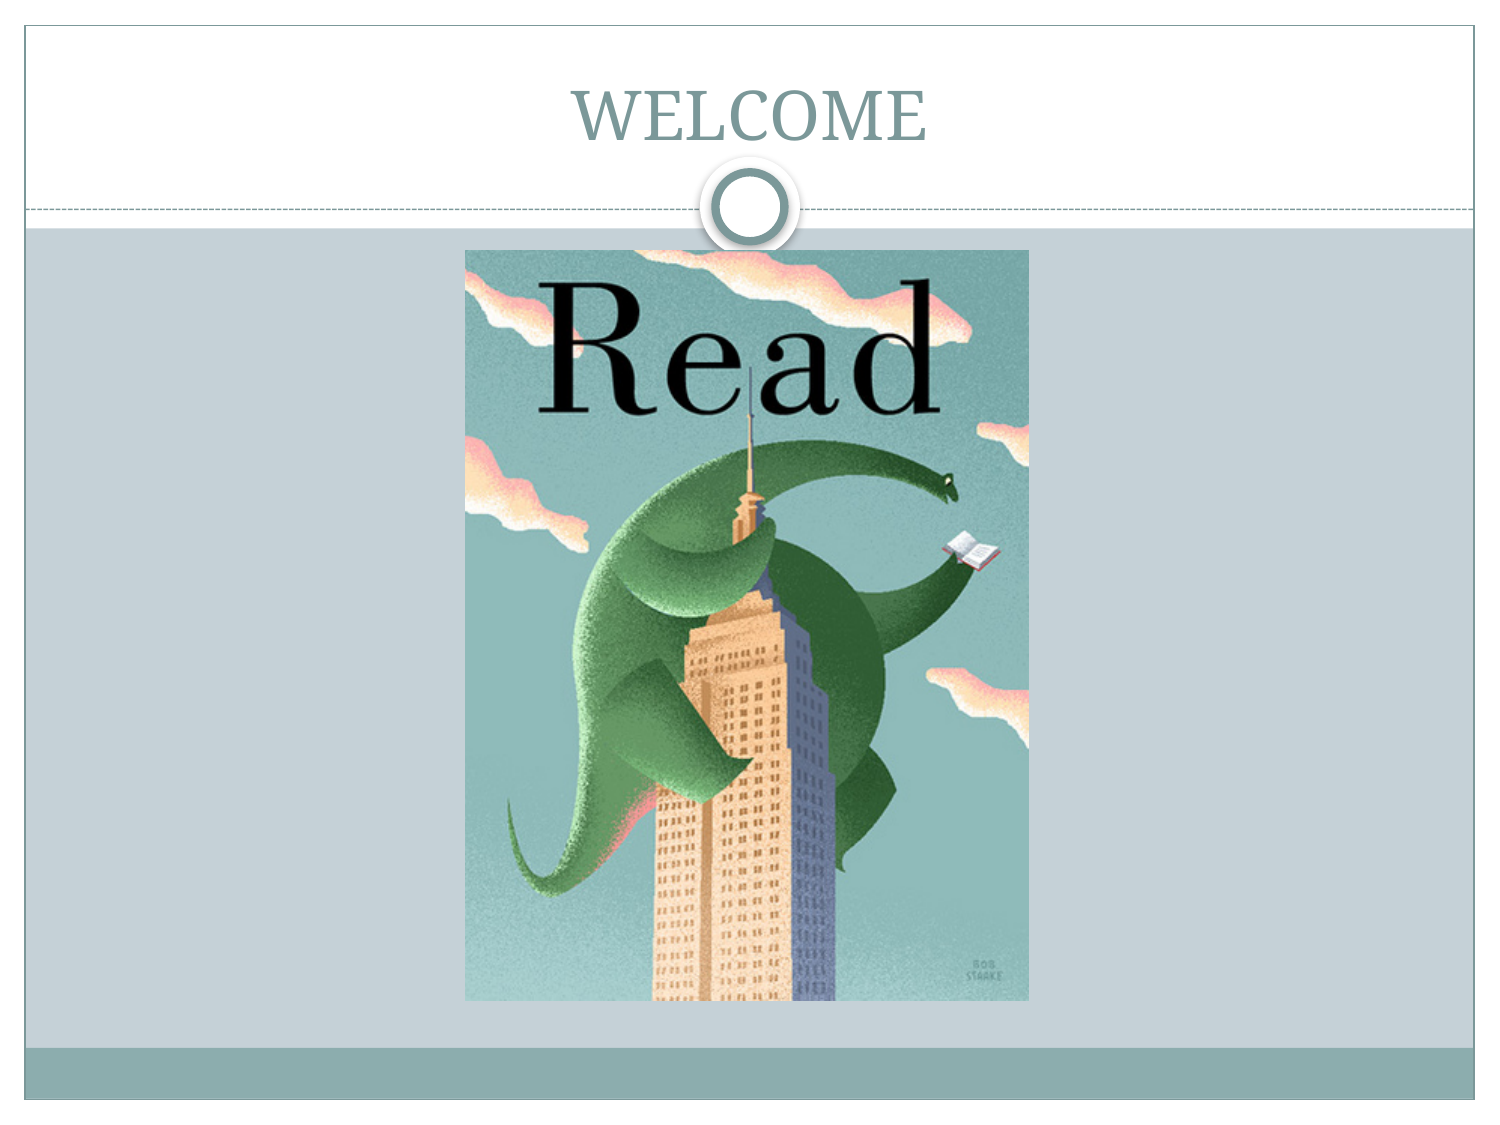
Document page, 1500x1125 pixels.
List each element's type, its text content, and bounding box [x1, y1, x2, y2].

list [465, 250, 1029, 1001]
title WELCOME [49, 37, 1450, 162]
